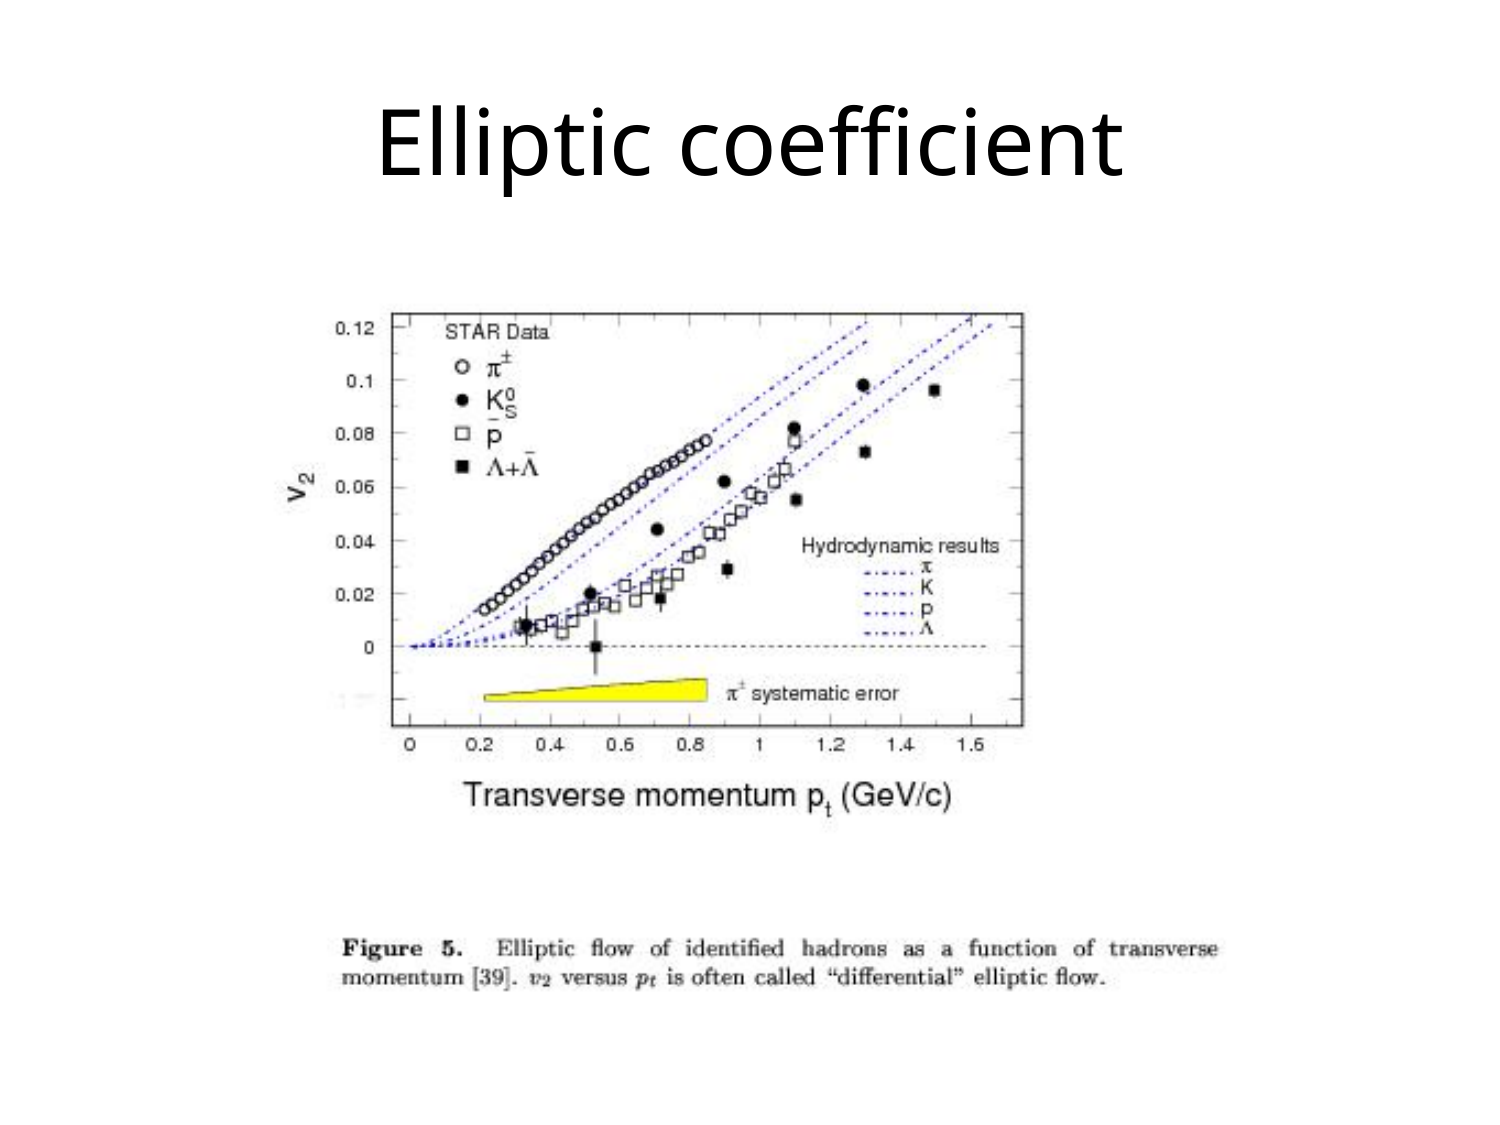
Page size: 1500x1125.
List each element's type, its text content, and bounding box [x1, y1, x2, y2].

title Elliptic coefficient [75, 45, 1425, 233]
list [187, 234, 1268, 1018]
